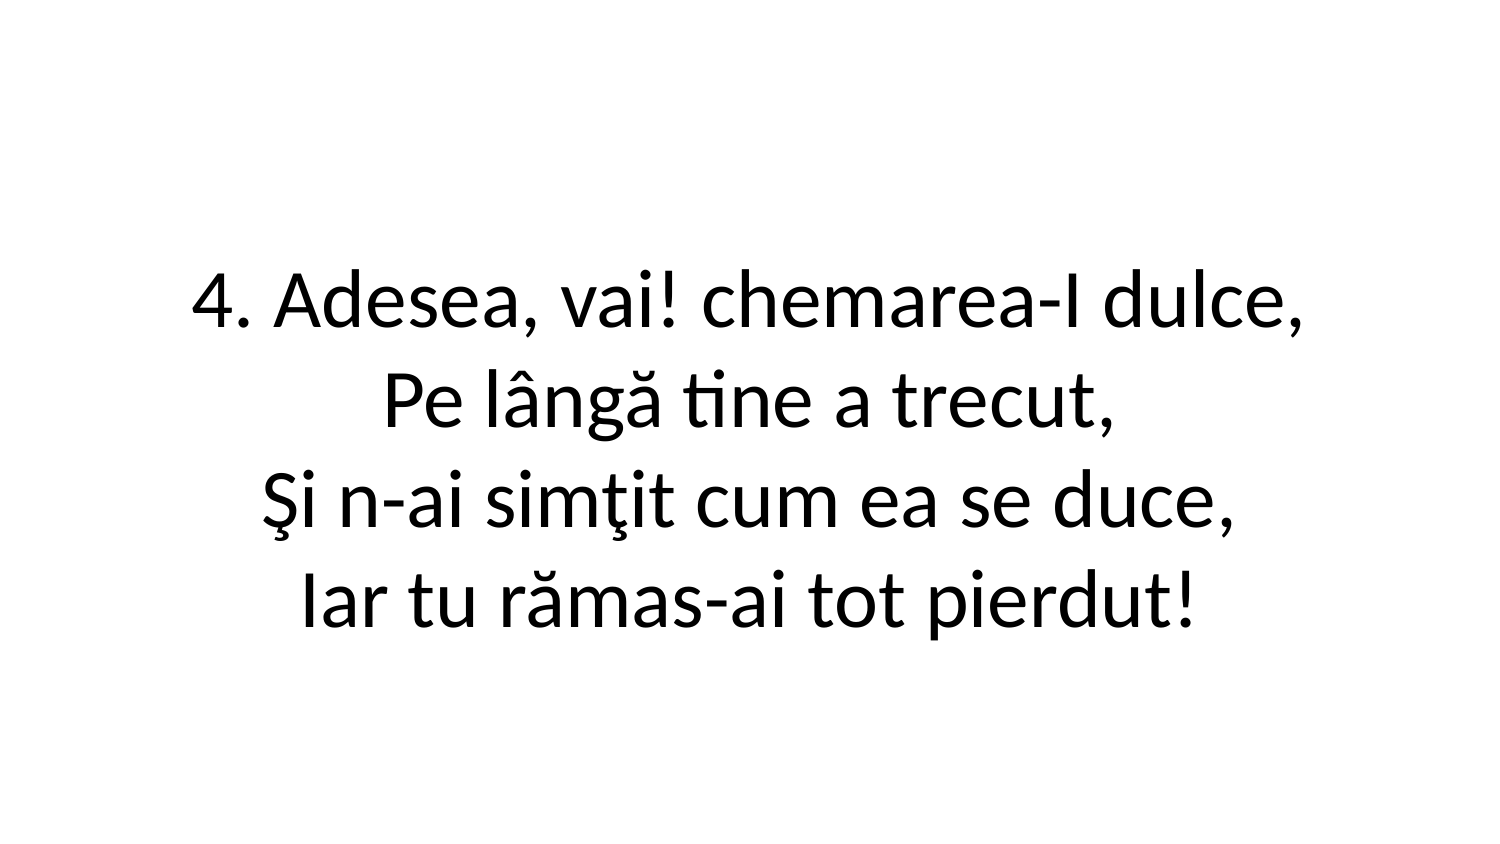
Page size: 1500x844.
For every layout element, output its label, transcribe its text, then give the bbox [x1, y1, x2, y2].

text_box 4. Adesea, vai! chemarea-I dulce, Pe lângă tine a trecut, Şi n-ai simţit cum ea se duce, Iar tu rămas-ai tot pierdut! [177, 192, 1323, 652]
